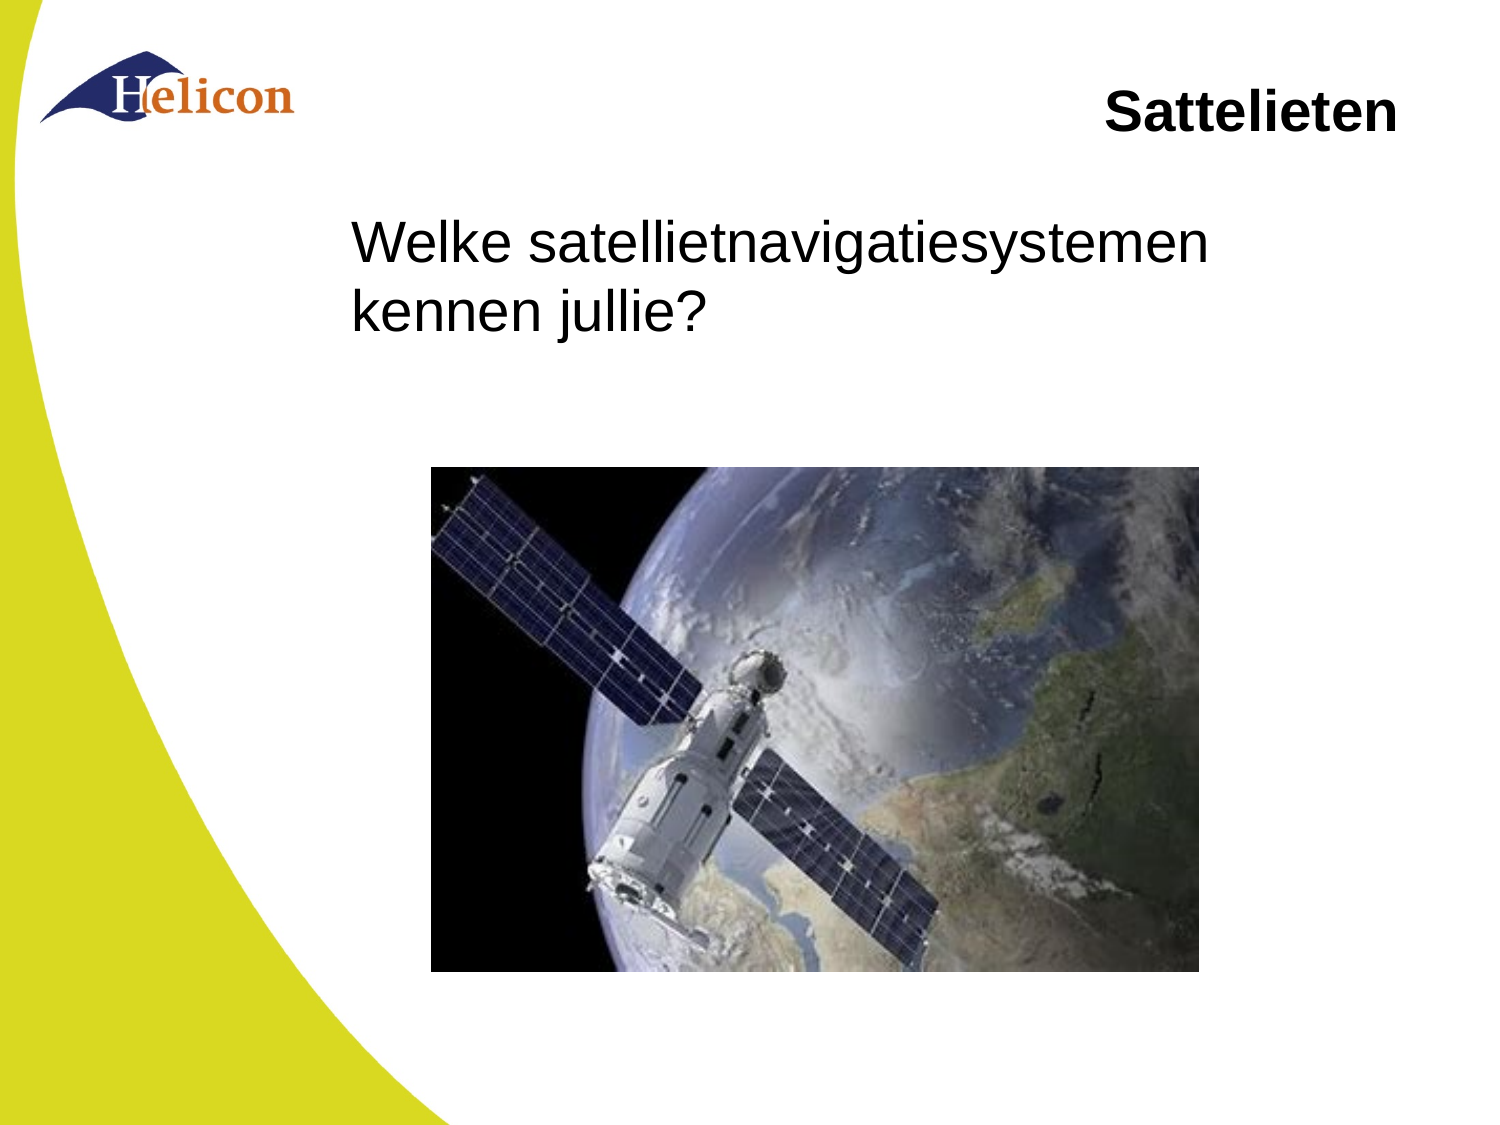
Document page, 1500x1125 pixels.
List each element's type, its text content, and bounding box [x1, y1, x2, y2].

picture [0, 0, 1500, 1125]
title Sattelieten [324, 54, 1415, 161]
list Welke satellietnavigatiesystemen kennen jullie? [336, 196, 1425, 1005]
